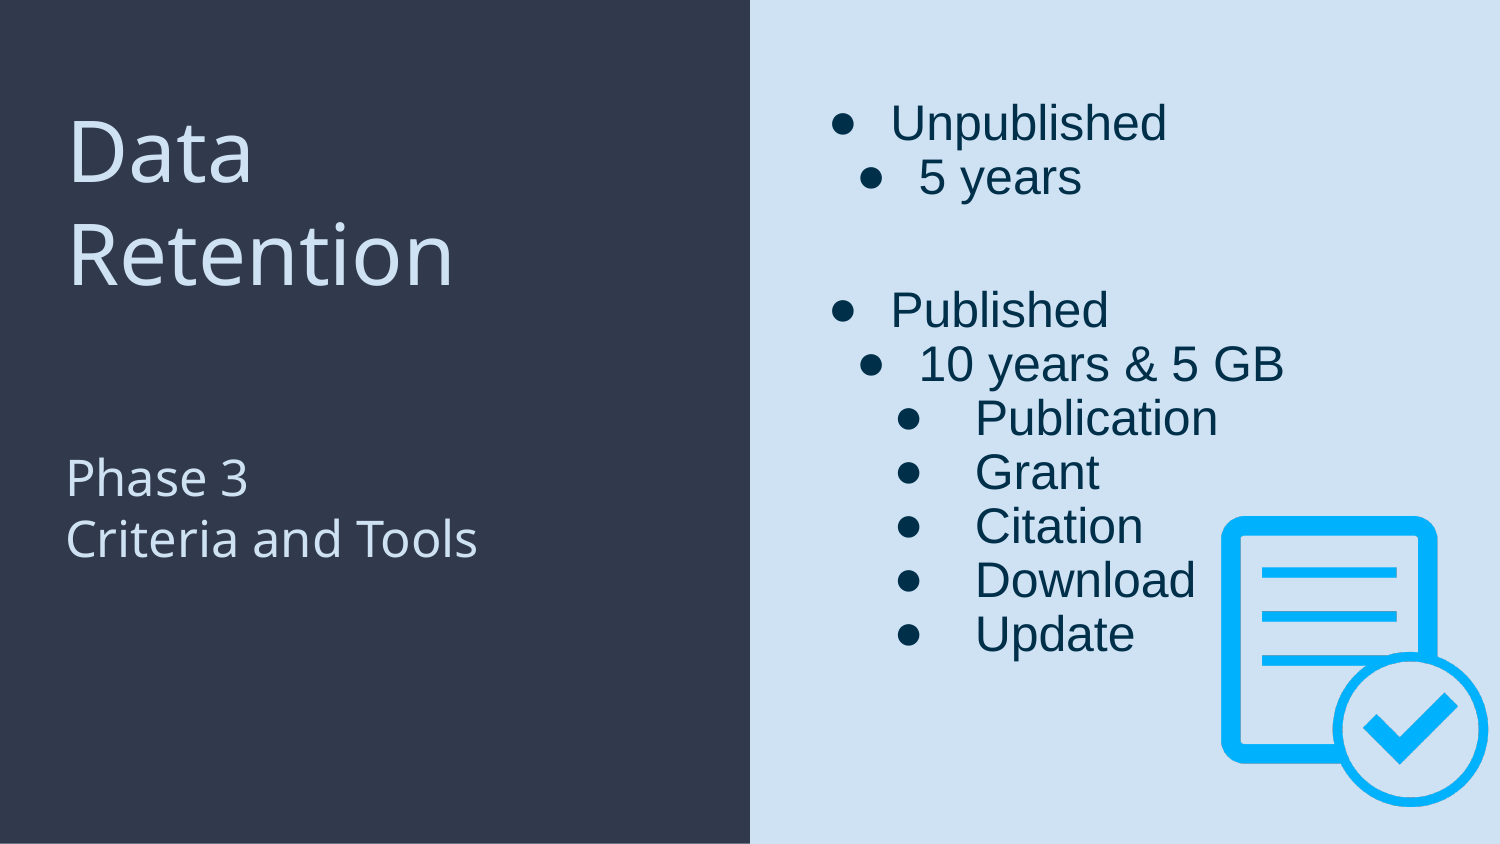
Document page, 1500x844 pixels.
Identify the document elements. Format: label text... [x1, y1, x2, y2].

title Data Retention [51, 82, 659, 419]
picture [1209, 515, 1396, 807]
subtitle Phase 3 Criteria and Tools [50, 430, 658, 583]
picture [1343, 662, 1478, 797]
picture [1241, 536, 1417, 743]
picture [1417, 515, 1500, 807]
list Unpublished 5 years Published 10 years & 5 GB Publication Grant Citation Download Update [800, 82, 1449, 757]
